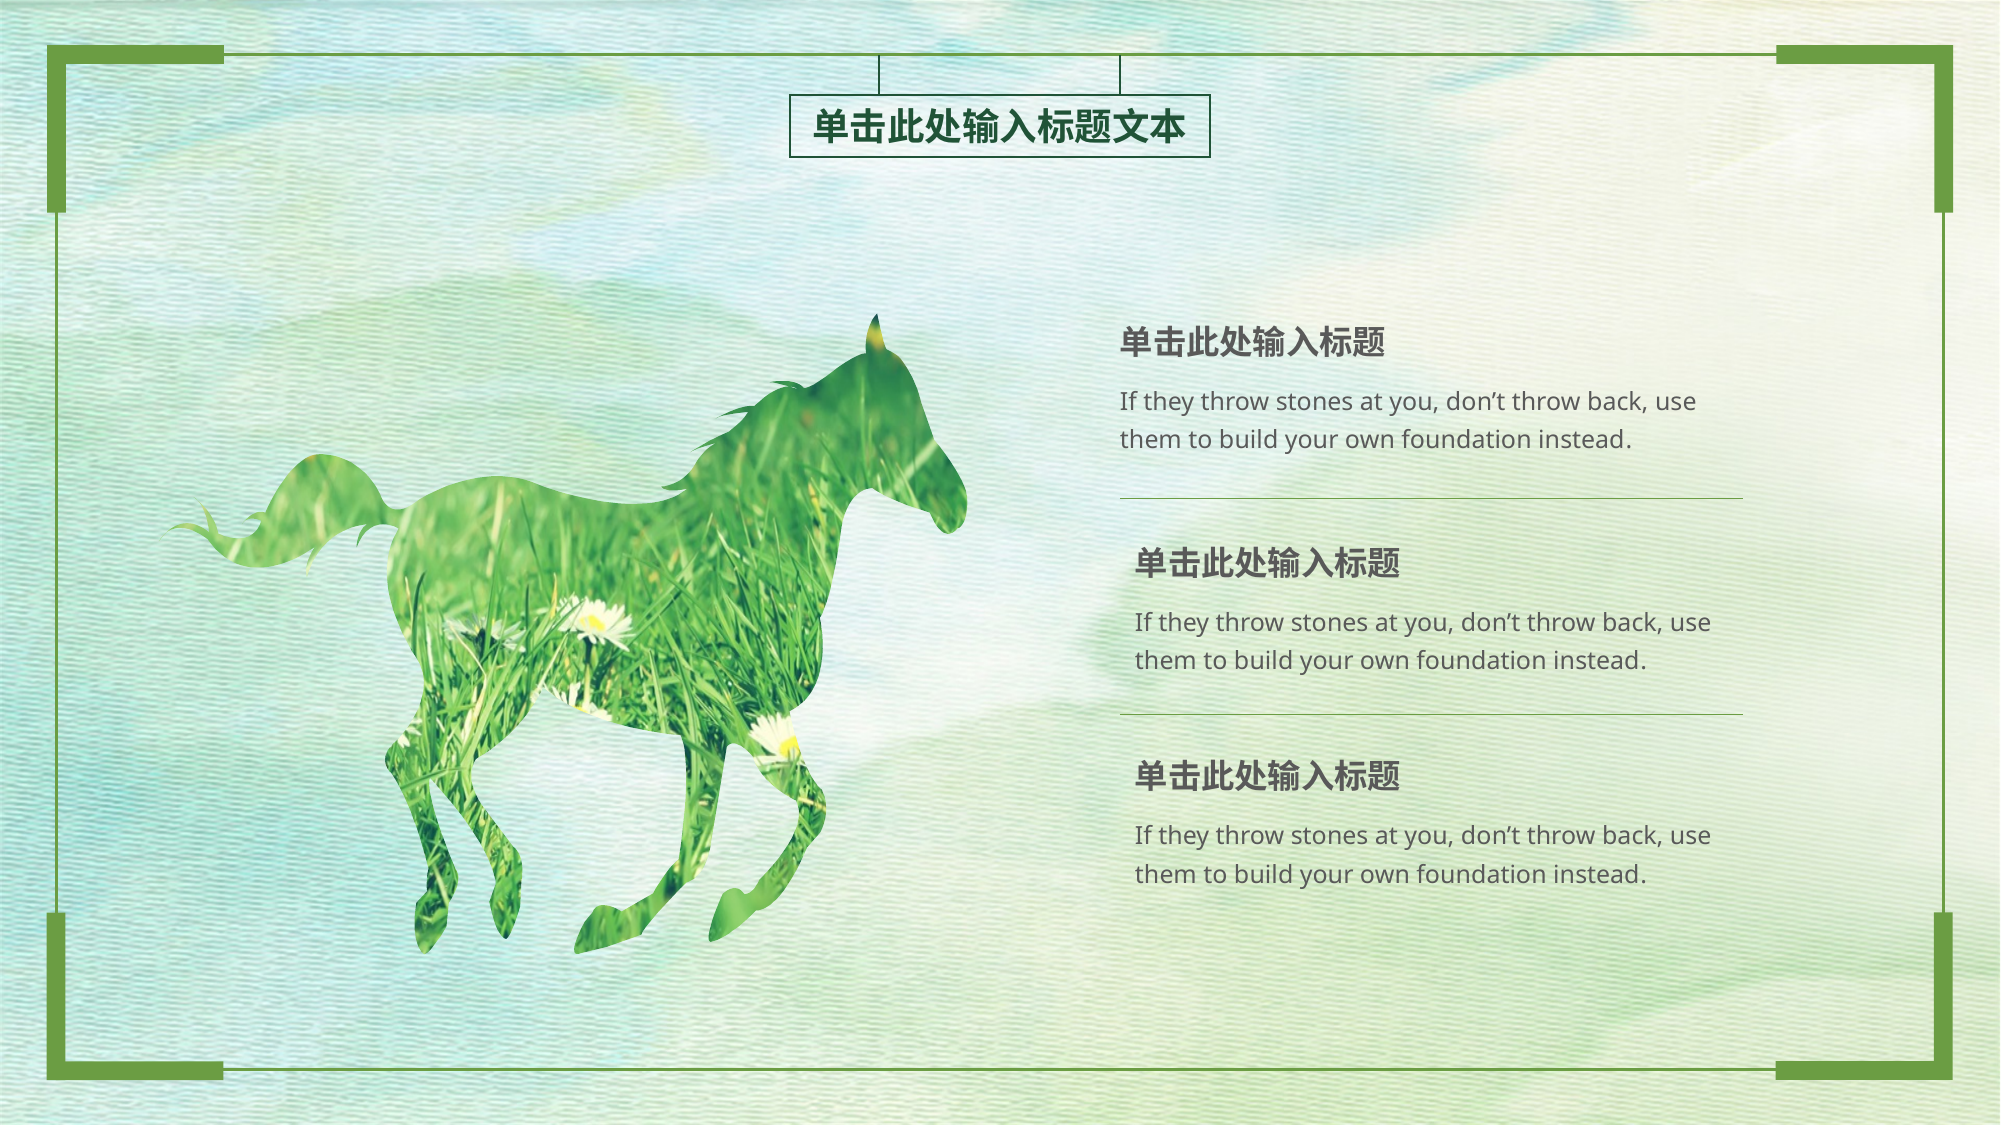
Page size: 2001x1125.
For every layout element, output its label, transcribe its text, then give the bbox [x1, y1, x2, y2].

picture [0, 0, 2001, 1125]
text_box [1775, 912, 1953, 1080]
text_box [47, 45, 225, 213]
text_box [55, 54, 1944, 1071]
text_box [46, 912, 224, 1080]
text_box [158, 313, 968, 955]
text_box If they throw stones at you, don’t throw back, use them to build your own foundation instead. [1105, 368, 1779, 462]
text_box If they throw stones at you, don’t throw back, use them to build your own foundation instead. [1120, 589, 1794, 683]
text_box If they throw stones at you, don’t throw back, use them to build your own foundation instead. [1120, 803, 1794, 896]
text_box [1776, 45, 1954, 213]
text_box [789, 54, 1210, 157]
text_box 单击此处输入标题 [1120, 748, 1430, 803]
text_box 单击此处输入标题 [1105, 313, 1415, 368]
text_box 单击此处输入标题 [1120, 534, 1430, 589]
